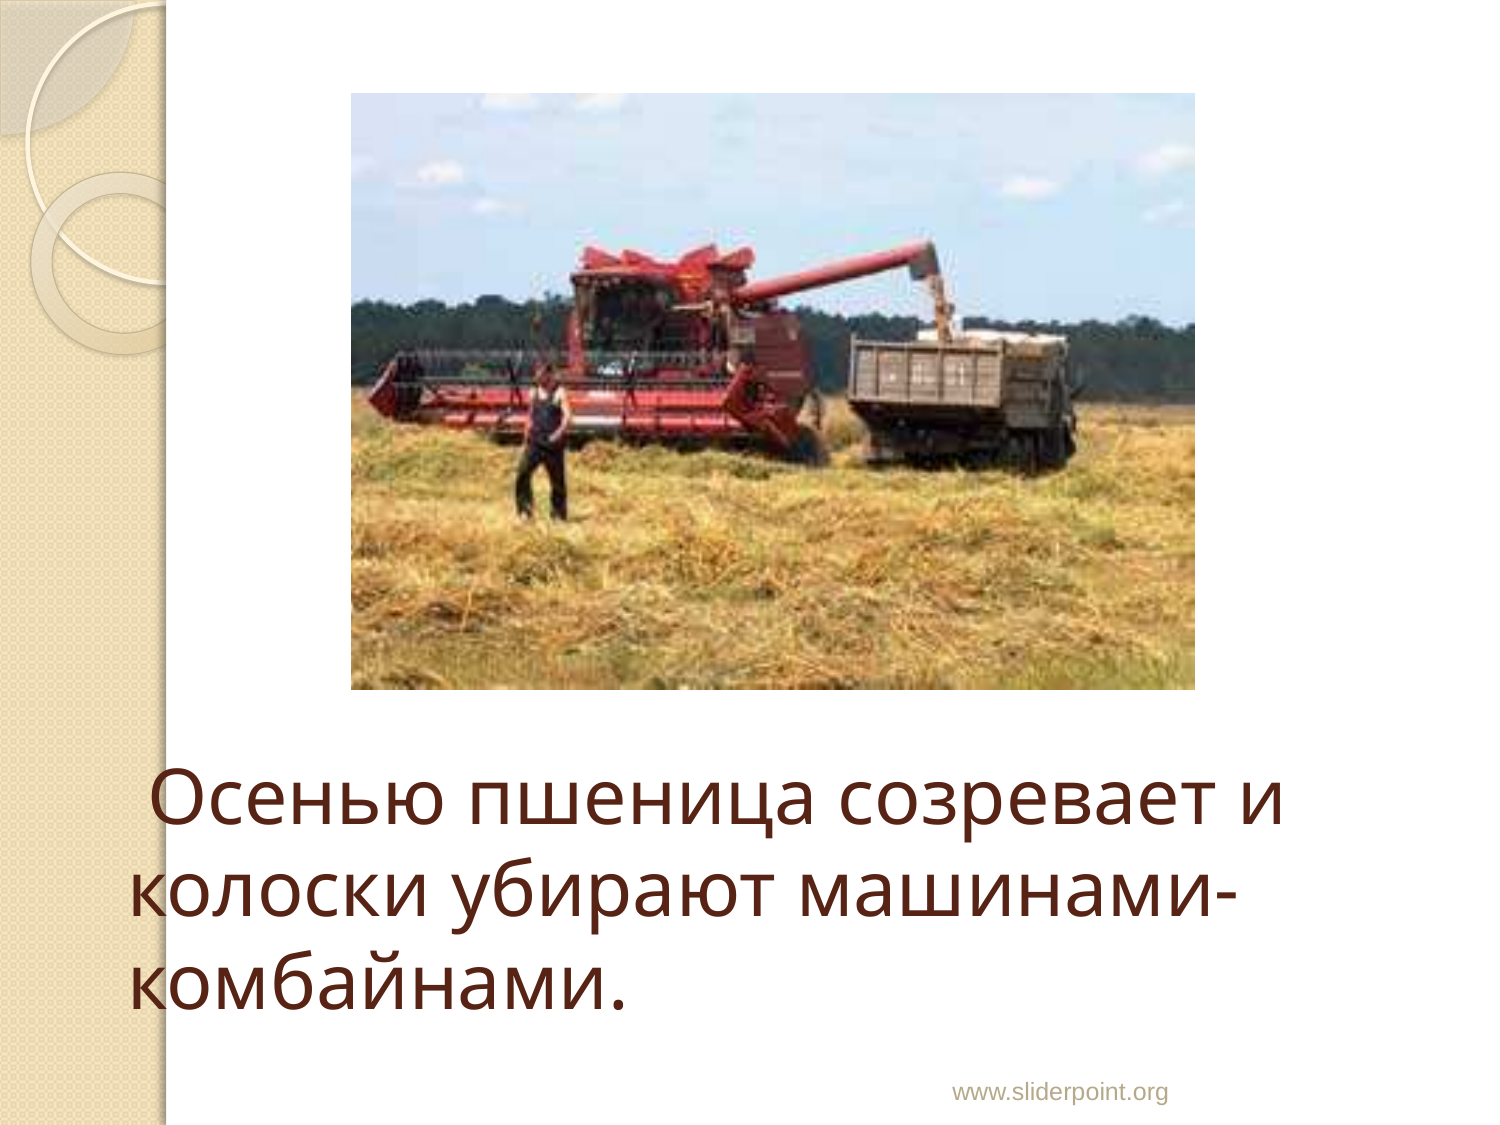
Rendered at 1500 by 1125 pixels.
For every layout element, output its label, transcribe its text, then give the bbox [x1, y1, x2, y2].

footer www.sliderpoint.org [937, 1034, 1413, 1113]
picture [351, 93, 1195, 690]
title Осенью пшеница созревает и колоски убирают машинами- комбайнами. [112, 739, 1463, 1033]
